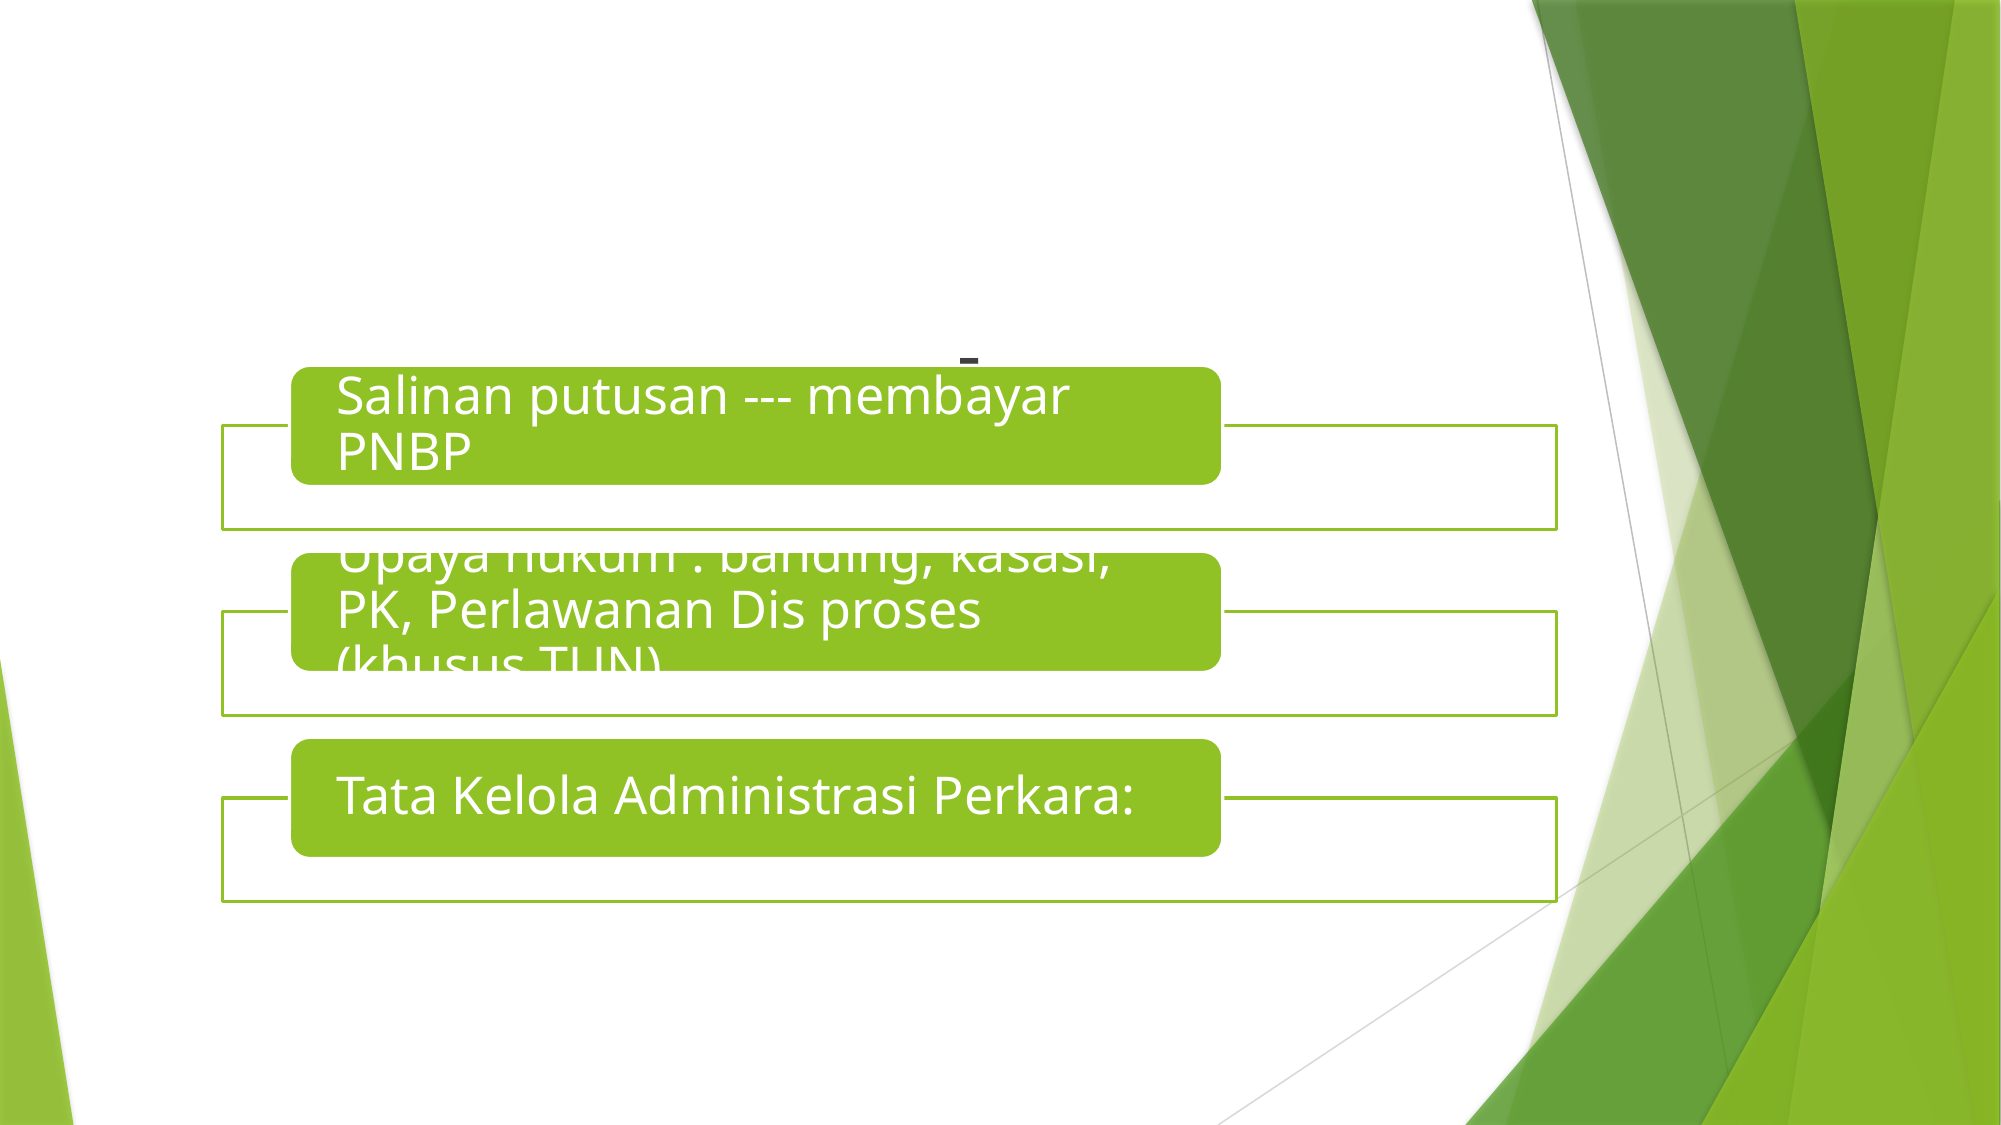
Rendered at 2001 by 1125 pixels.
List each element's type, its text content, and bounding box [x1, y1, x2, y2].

list - [1561, 299, 2000, 936]
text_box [222, 188, 1557, 1079]
